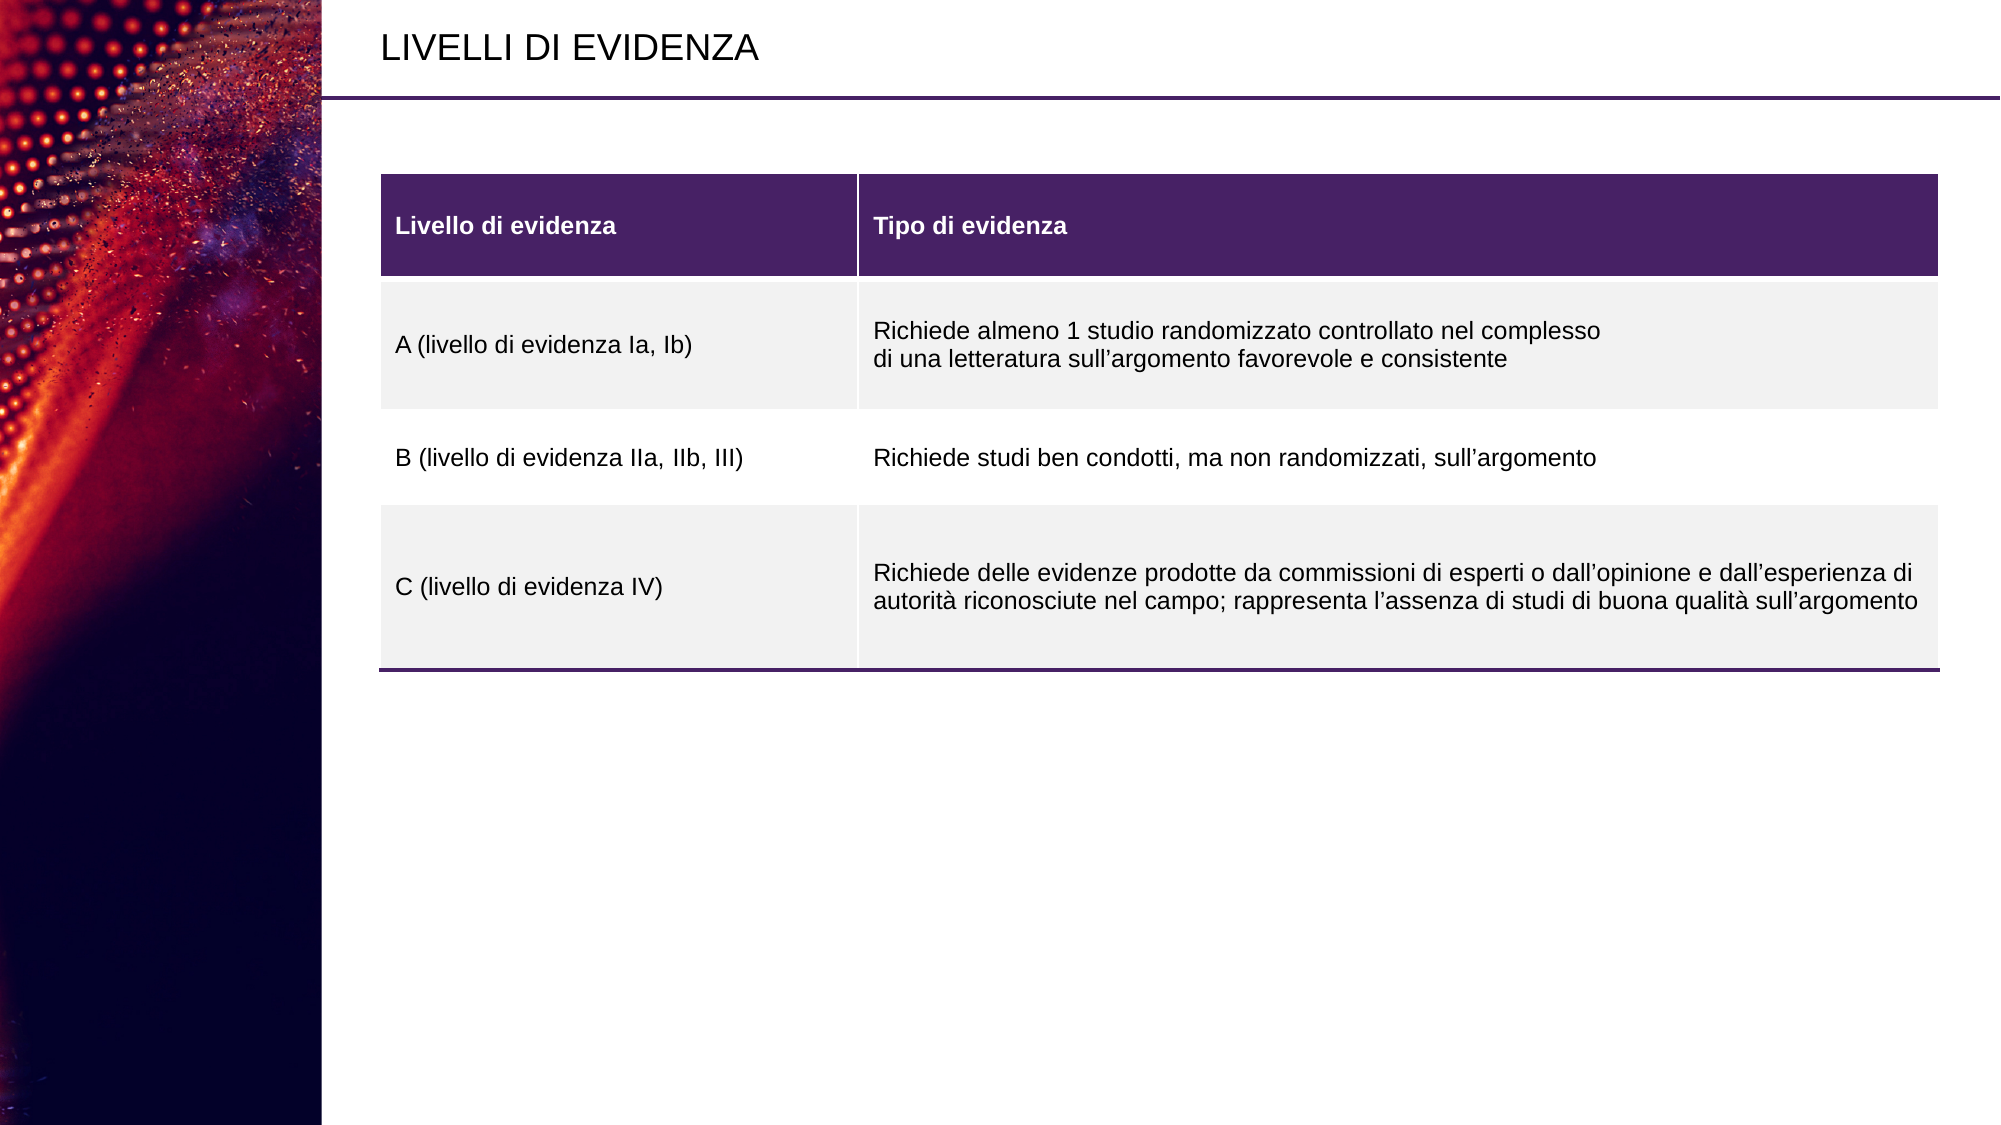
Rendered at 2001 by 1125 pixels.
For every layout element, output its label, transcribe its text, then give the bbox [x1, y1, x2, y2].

table_cell B (livello di evidenza IIa, IIb, III) [381, 411, 857, 504]
table_cell Richiede almeno 1 studio randomizzato controllato nel complesso di una letteratura sull’argomento favorevole e consistente [859, 282, 1938, 409]
table_cell Richiede studi ben condotti, ma non randomizzati, sull’argomento [859, 411, 1938, 504]
picture [0, 0, 322, 1125]
table_header Livello di evidenza [381, 174, 857, 276]
table_cell C (livello di evidenza IV) [381, 505, 857, 668]
title LIVELLI DI EVIDENZA [365, 0, 2000, 98]
table_cell Richiede delle evidenze prodotte da commissioni di esperti o dall’opinione e dall’esperienza di autorità riconosciute nel campo; rappresenta l’assenza di studi di buona qualità sull’argomento [859, 505, 1938, 668]
table_header Tipo di evidenza [859, 174, 1938, 276]
table_cell A (livello di evidenza Ia, Ib) [381, 282, 857, 409]
